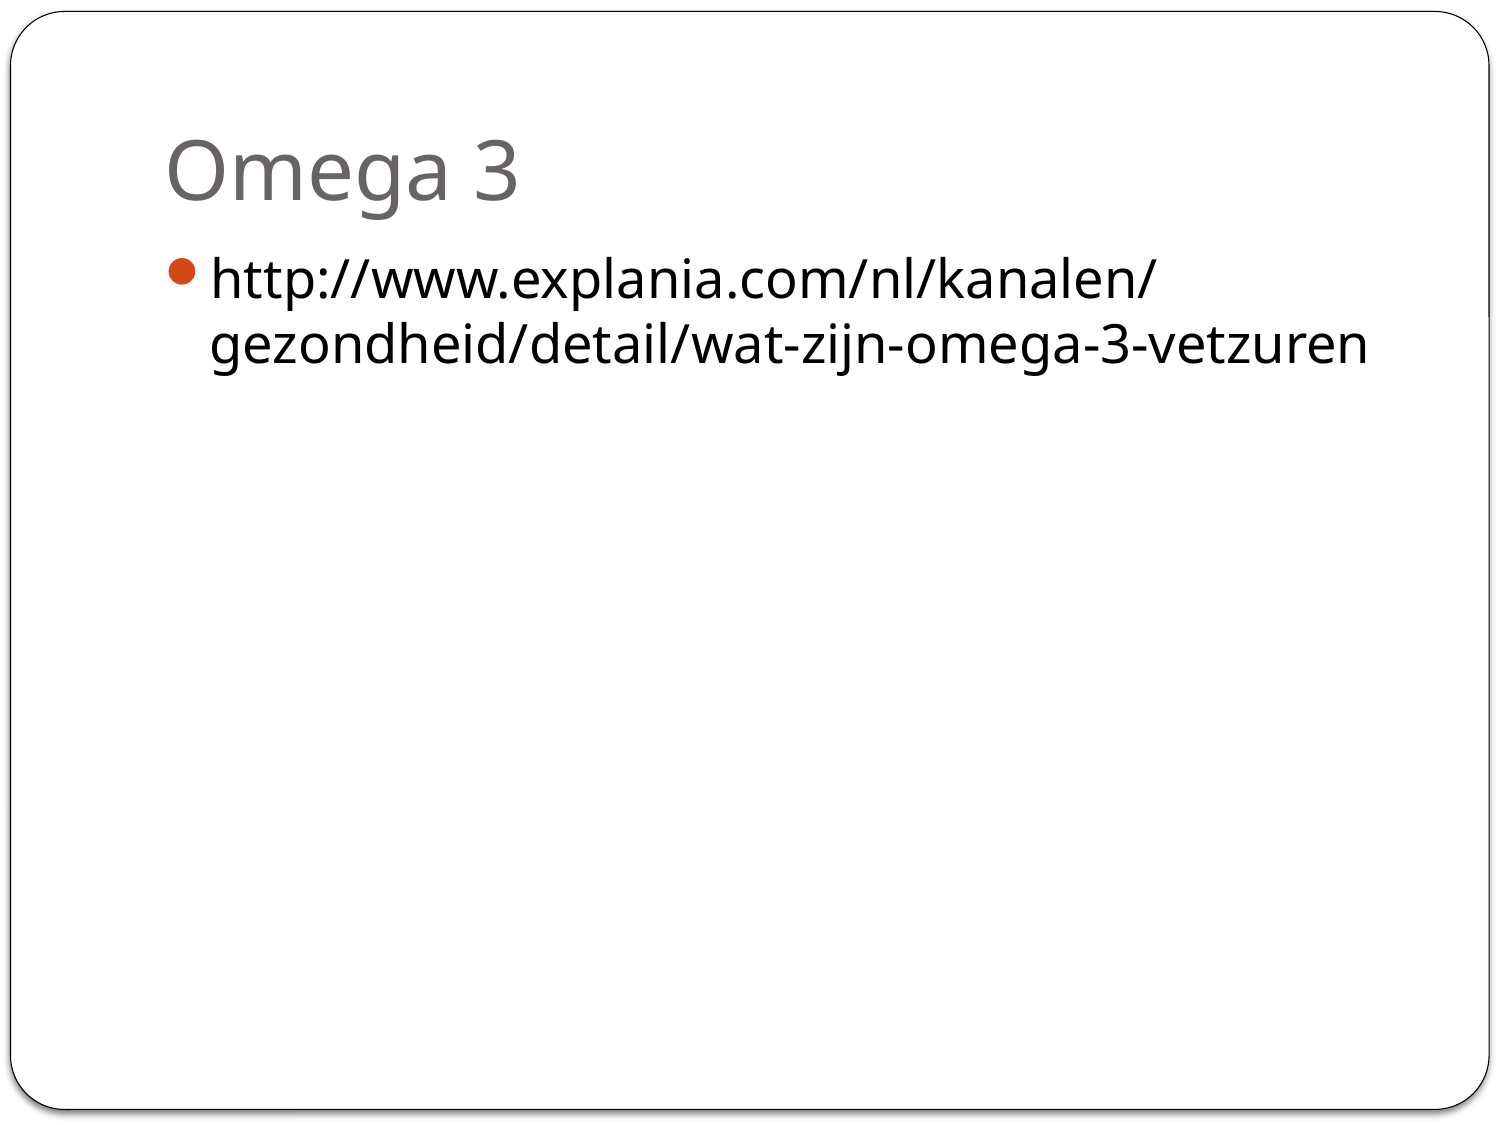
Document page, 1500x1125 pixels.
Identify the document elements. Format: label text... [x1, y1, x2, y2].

title Omega 3 [150, 45, 1425, 233]
list http://www.explania.com/nl/kanalen/gezondheid/detail/wat-zijn-omega-3-vetzuren [150, 237, 1425, 988]
